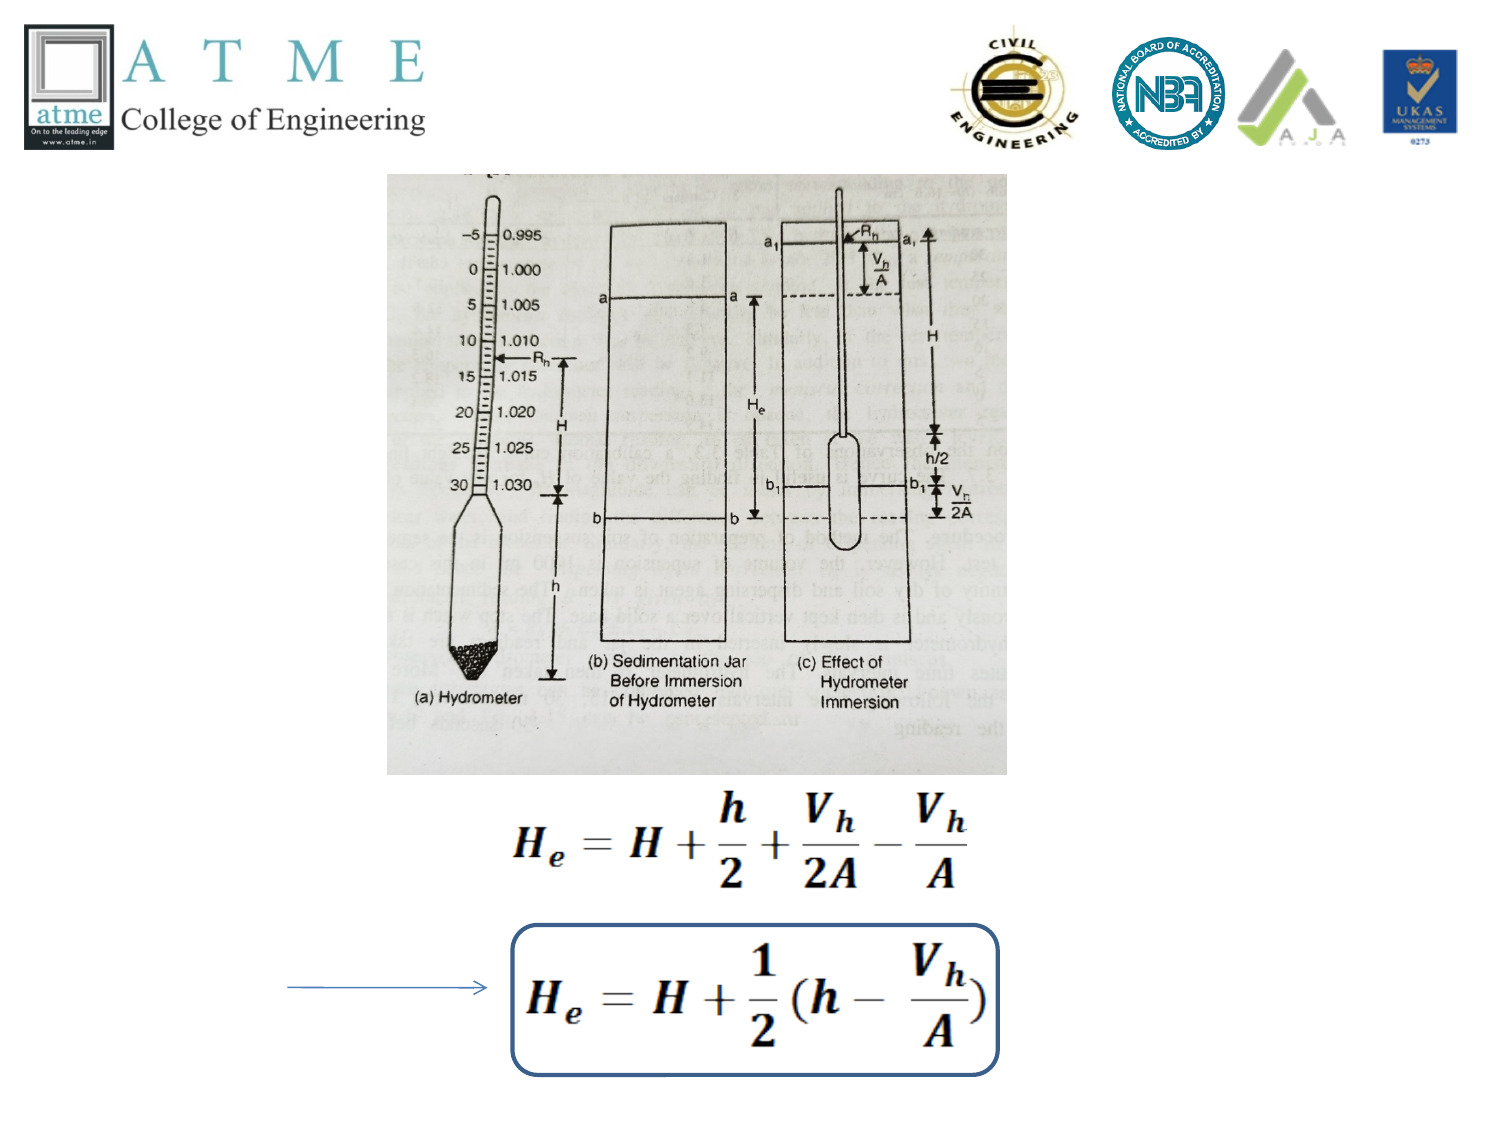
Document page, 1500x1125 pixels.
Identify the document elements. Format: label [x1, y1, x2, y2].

picture [24, 24, 425, 150]
text_box [510, 922, 1000, 1078]
picture [524, 937, 988, 1059]
list [387, 174, 1007, 776]
picture [1112, 37, 1213, 150]
picture [1179, 37, 1225, 79]
picture [1209, 103, 1218, 120]
picture [950, 24, 1080, 150]
picture [512, 787, 967, 901]
picture [1184, 109, 1225, 150]
picture [1237, 49, 1458, 146]
